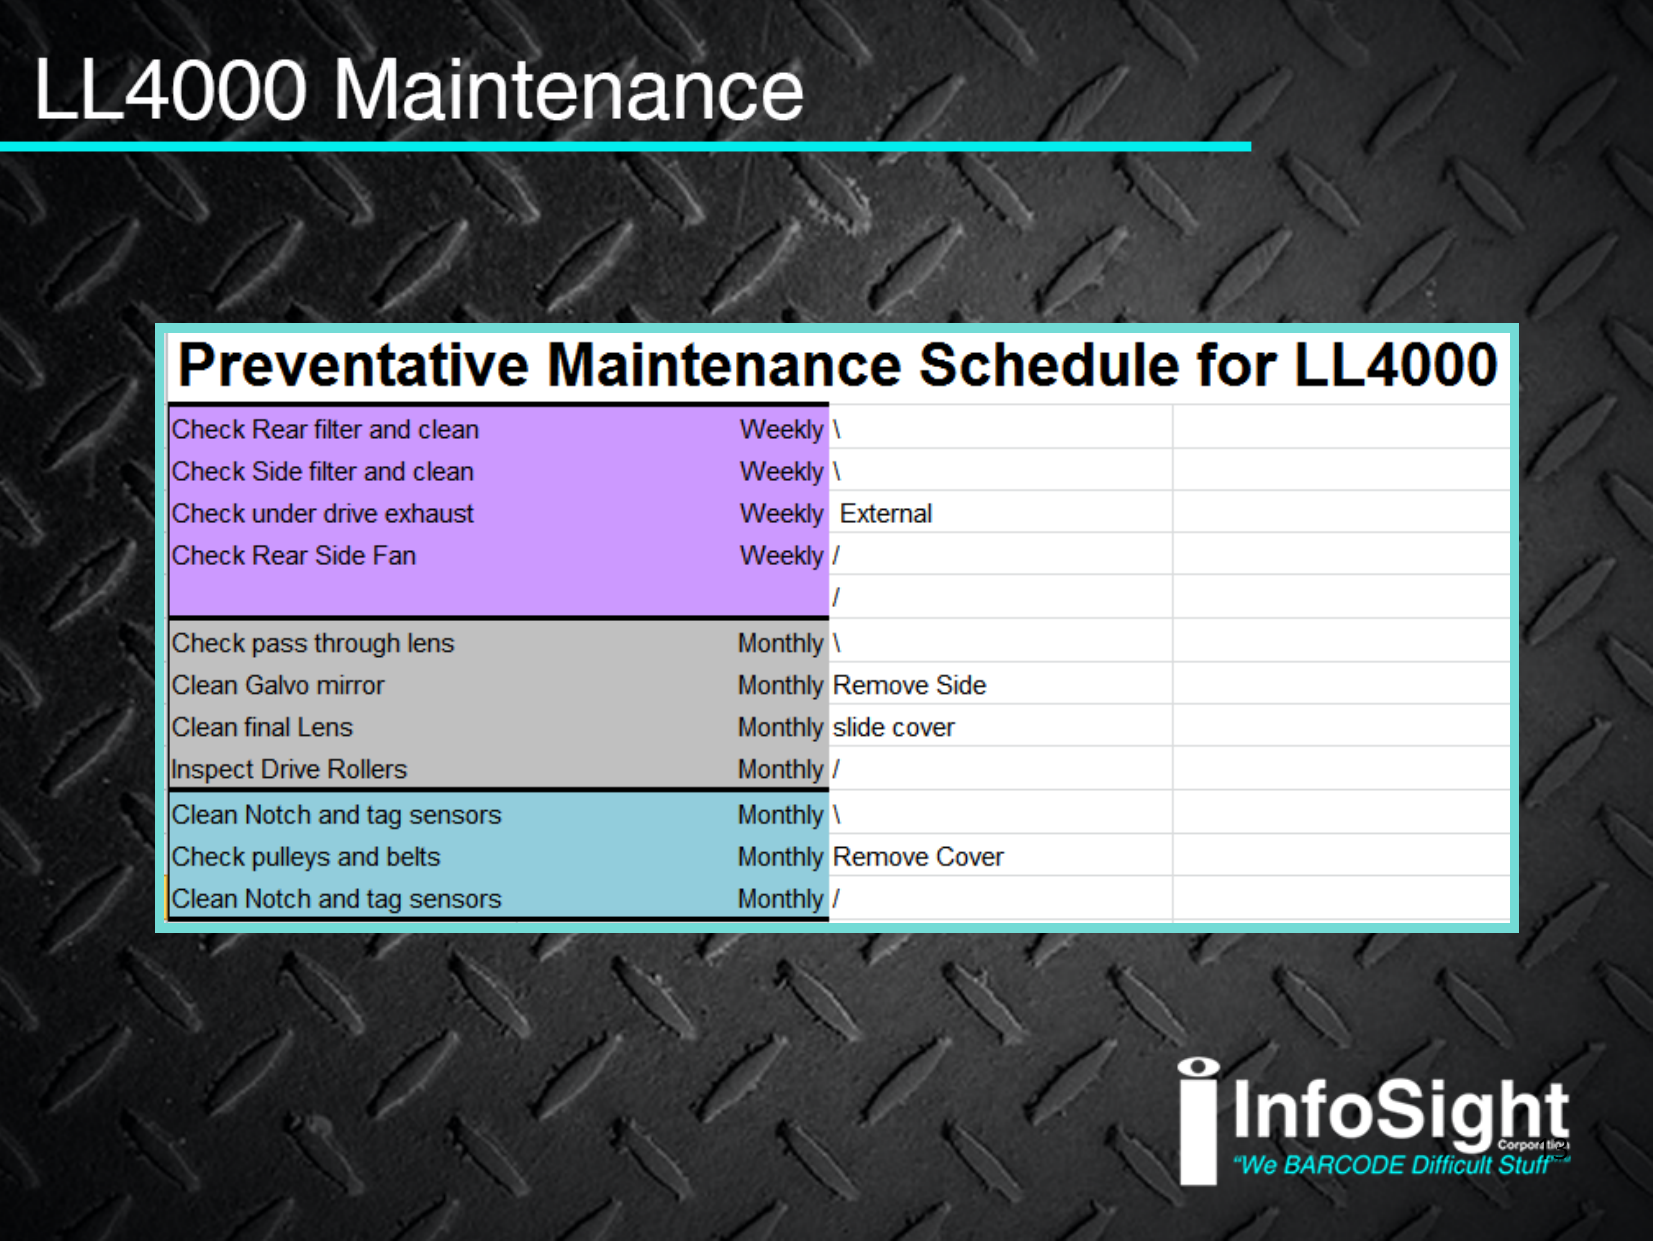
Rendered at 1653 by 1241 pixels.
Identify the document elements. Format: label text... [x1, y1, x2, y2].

slide_number 13 [1185, 1130, 1570, 1215]
picture [0, 0, 1653, 1241]
